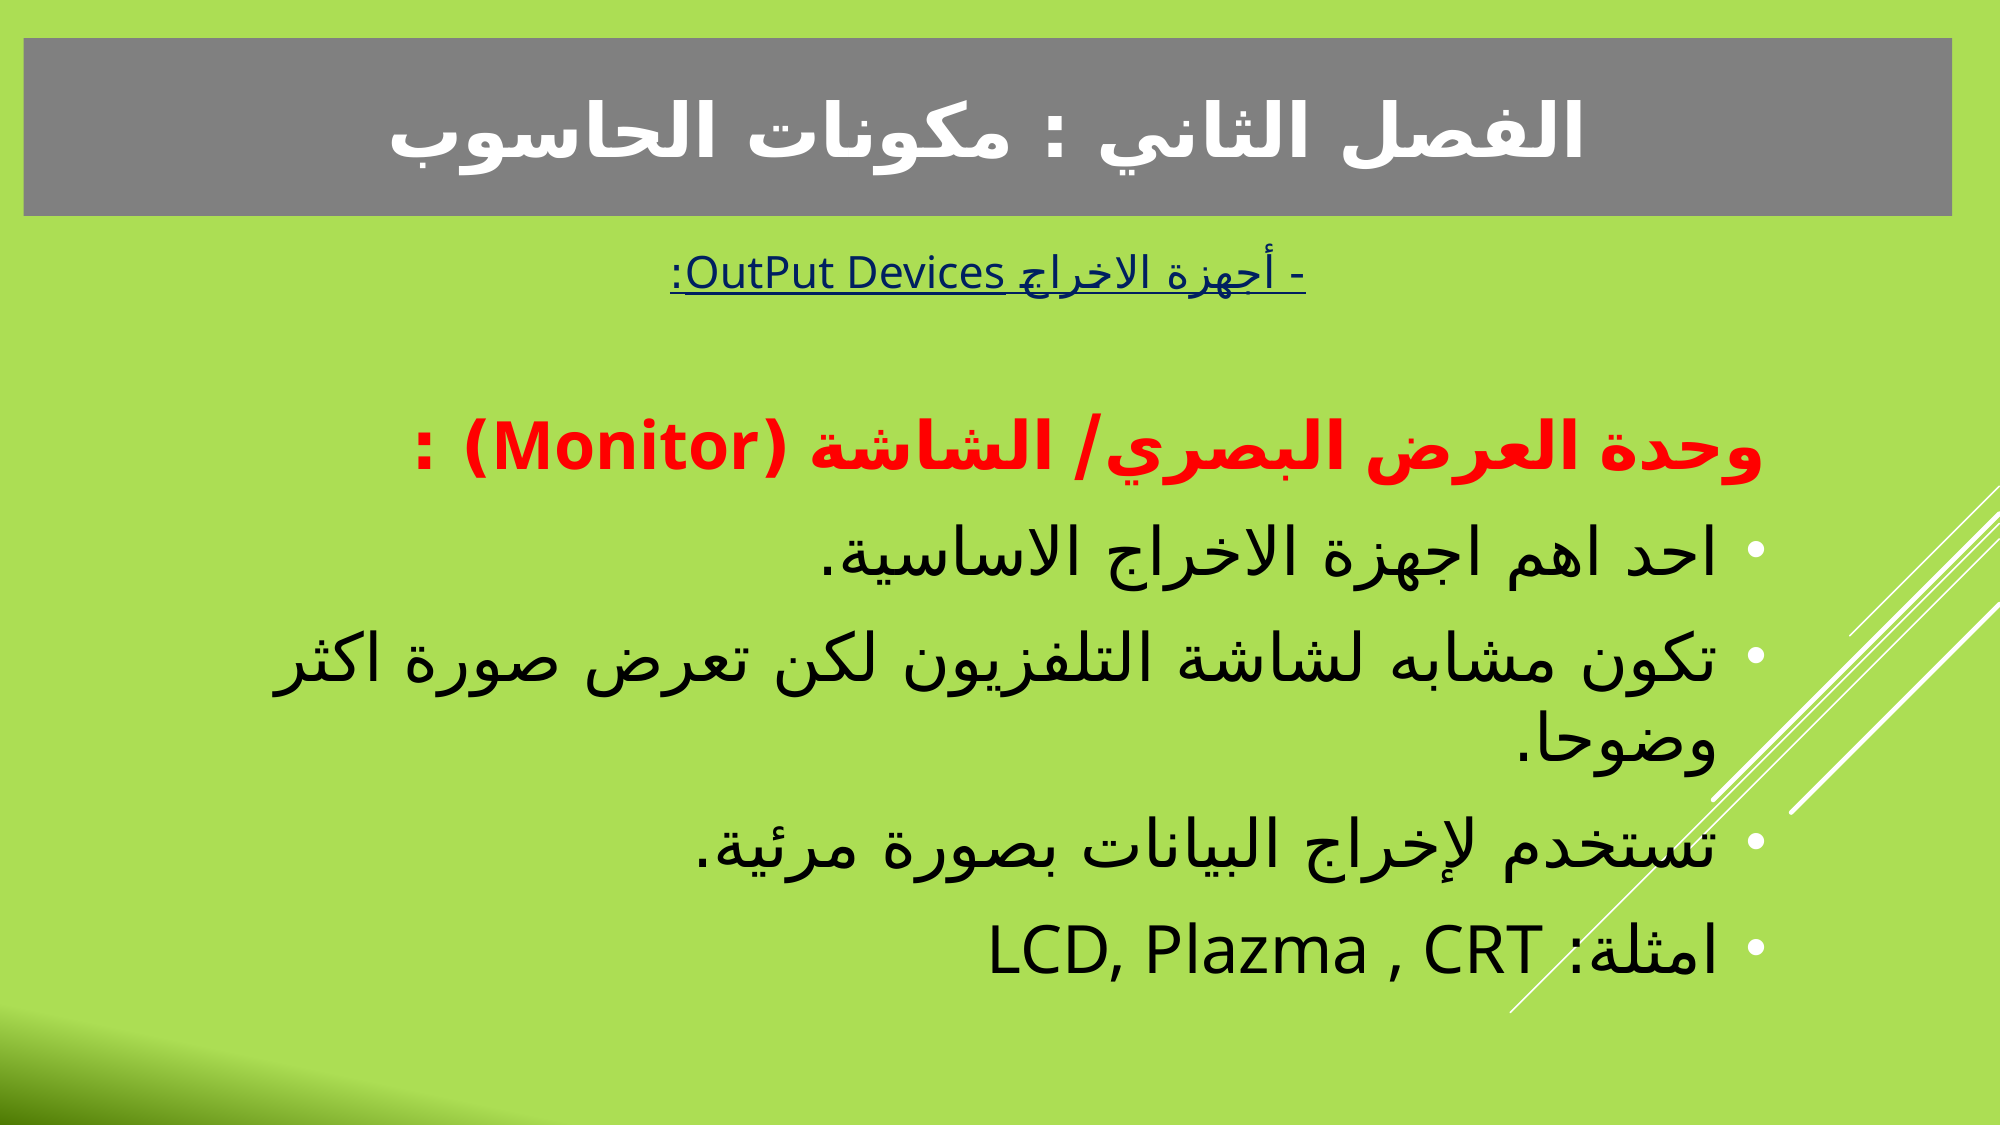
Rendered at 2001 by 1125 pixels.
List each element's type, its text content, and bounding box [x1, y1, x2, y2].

list وحدة العرض البصري/ الشاشة (Monitor) : احد اهم اجهزة الاخراج الاساسية. تكون مشابه لشاشة التلفزيون لكن تعرض صورة اكثر وضوحا. تستخدم لإخراج البيانات بصورة مرئية. امثلة: LCD, Plazma , CRT [208, 389, 1782, 1106]
text_box - أجهزة الاخراج OutPut Devices: [653, 215, 1323, 326]
text_box الفصل الثاني : مكونات الحاسوب [23, 38, 1953, 216]
